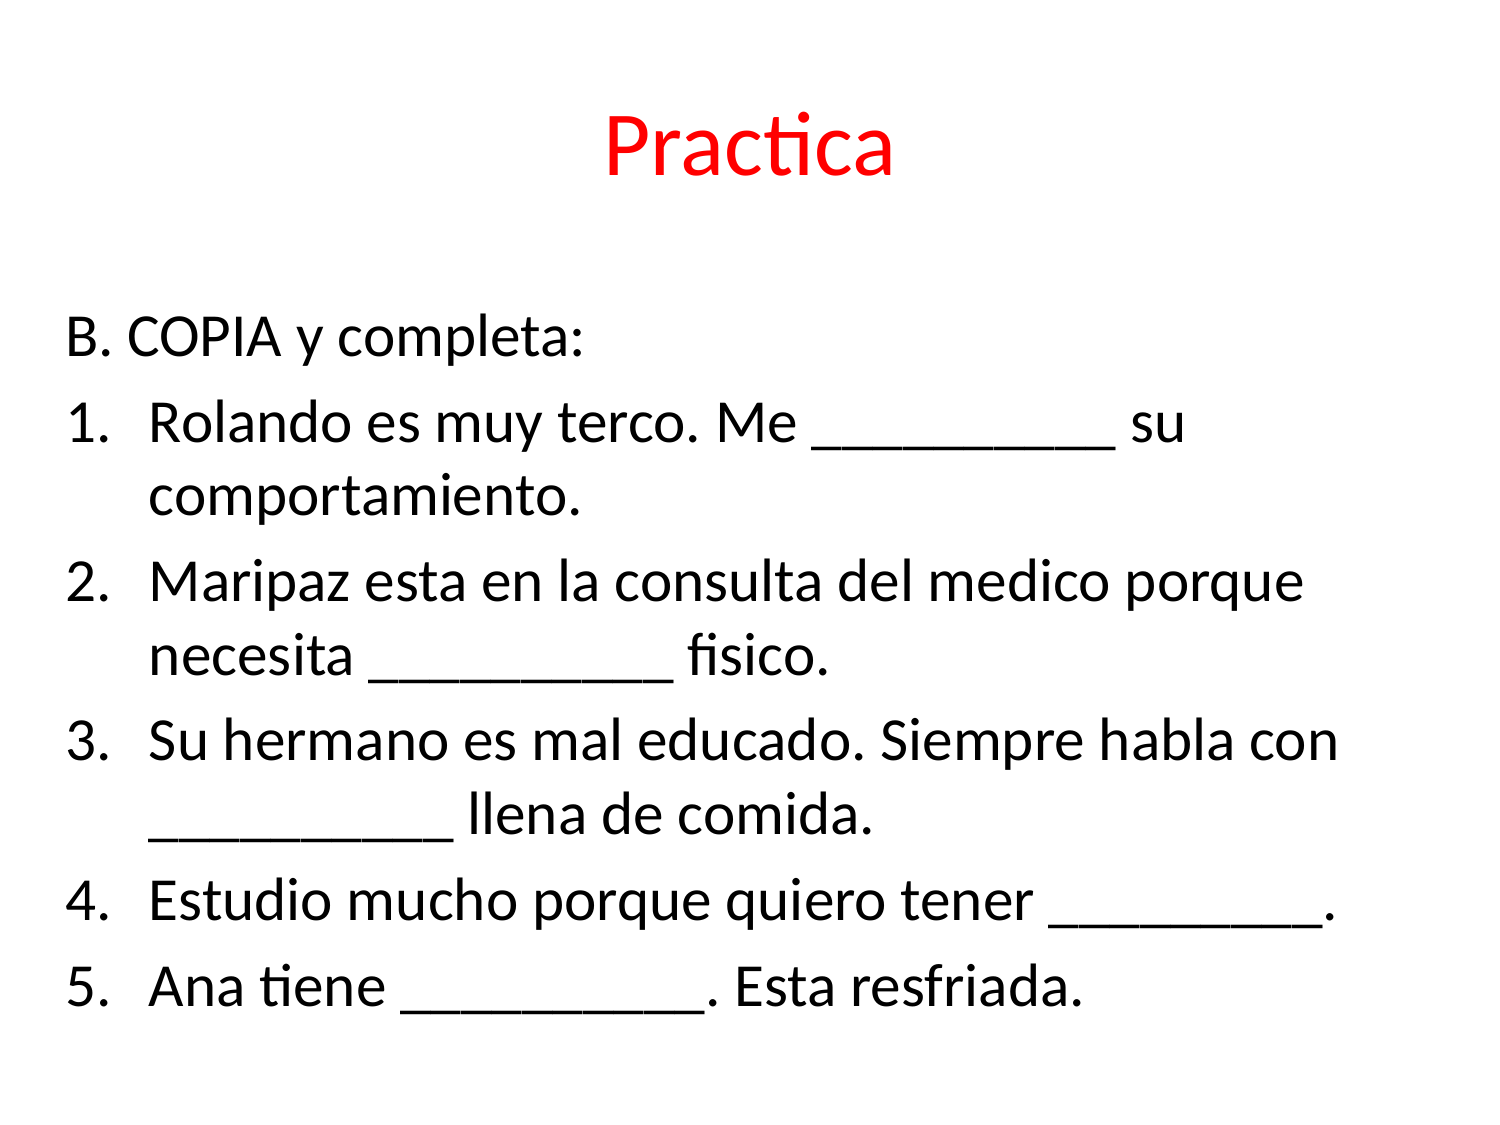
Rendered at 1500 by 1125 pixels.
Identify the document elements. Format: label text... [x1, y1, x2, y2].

list B. COPIA y completa: Rolando es muy terco. Me __________ su comportamiento. Maripaz esta en la consulta del medico porque necesita __________ fisico. Su hermano es mal educado. Siempre habla con __________ llena de comida. Estudio mucho porque quiero tener _________. Ana tiene __________. Esta resfriada. [50, 287, 1475, 1030]
title Practica [75, 45, 1425, 233]
